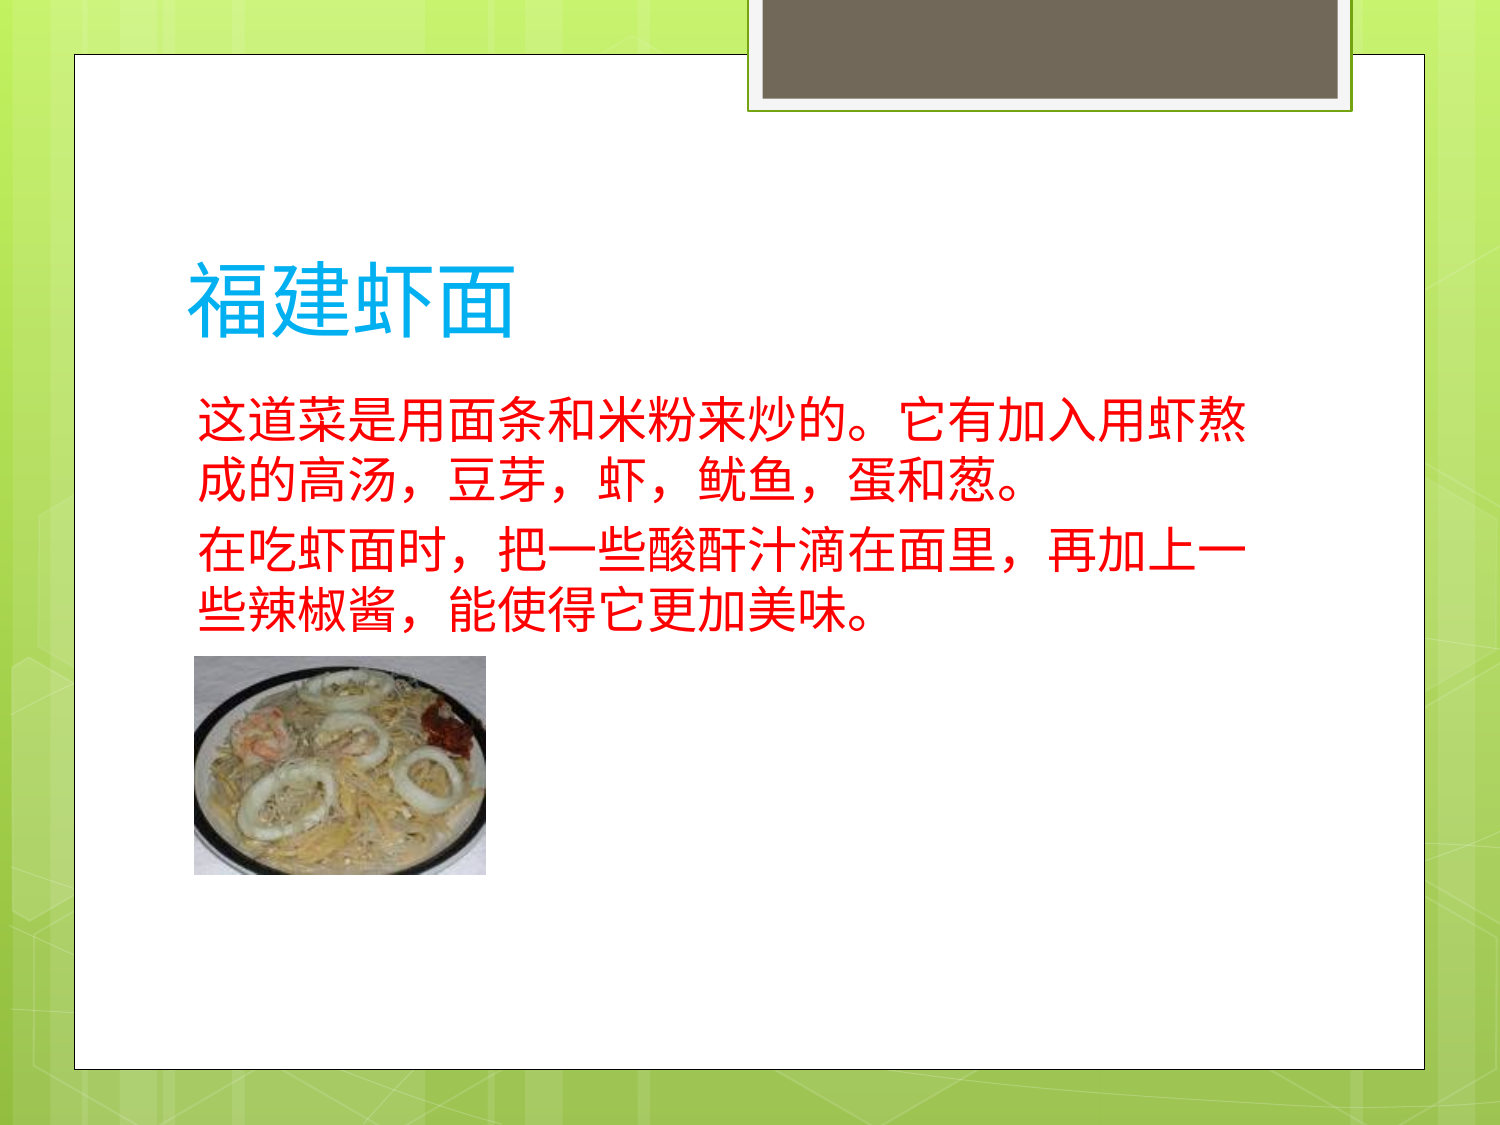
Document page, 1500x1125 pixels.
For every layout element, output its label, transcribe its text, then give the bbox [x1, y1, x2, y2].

title 福建虾面 [171, 168, 1324, 357]
picture [194, 656, 486, 875]
list 这道菜是用面条和米粉来炒的。它有加入用虾熬成的高汤，豆芽，虾，鱿鱼，蛋和葱。 在吃虾面时，把一些酸酐汁滴在面里，再加上一些辣椒酱，能使得它更加美味。 [171, 381, 1283, 957]
